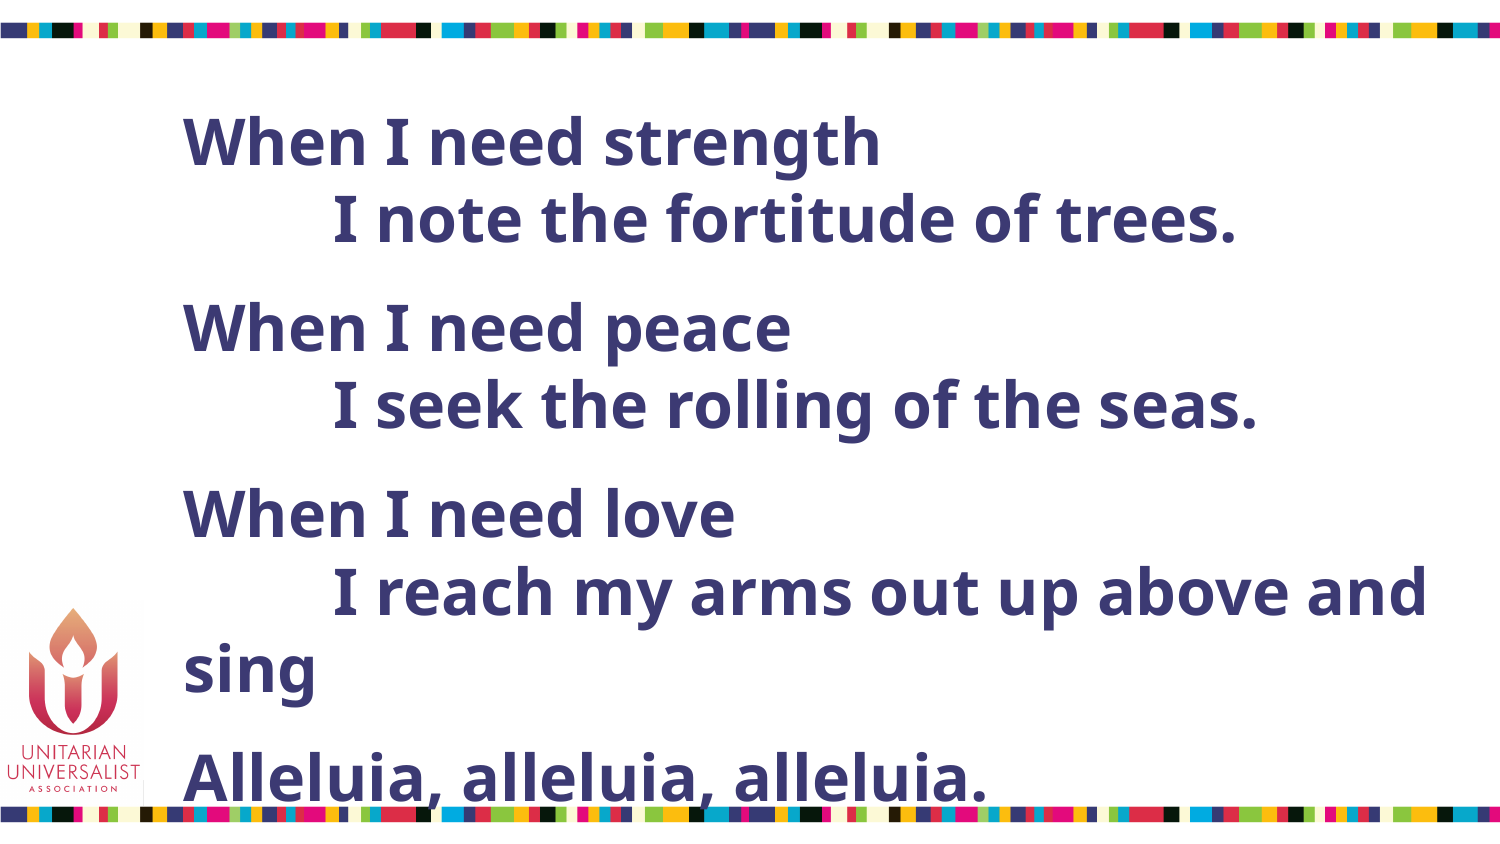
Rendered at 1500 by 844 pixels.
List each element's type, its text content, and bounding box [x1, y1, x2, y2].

picture [0, 22, 1500, 40]
text_box When I need strength I note the fortitude of trees. When I need peace I seek the rolling of the seas. When I need love I reach my arms out up above and sing Alleluia, alleluia, alleluia. [168, 85, 1493, 805]
picture [0, 600, 1500, 824]
